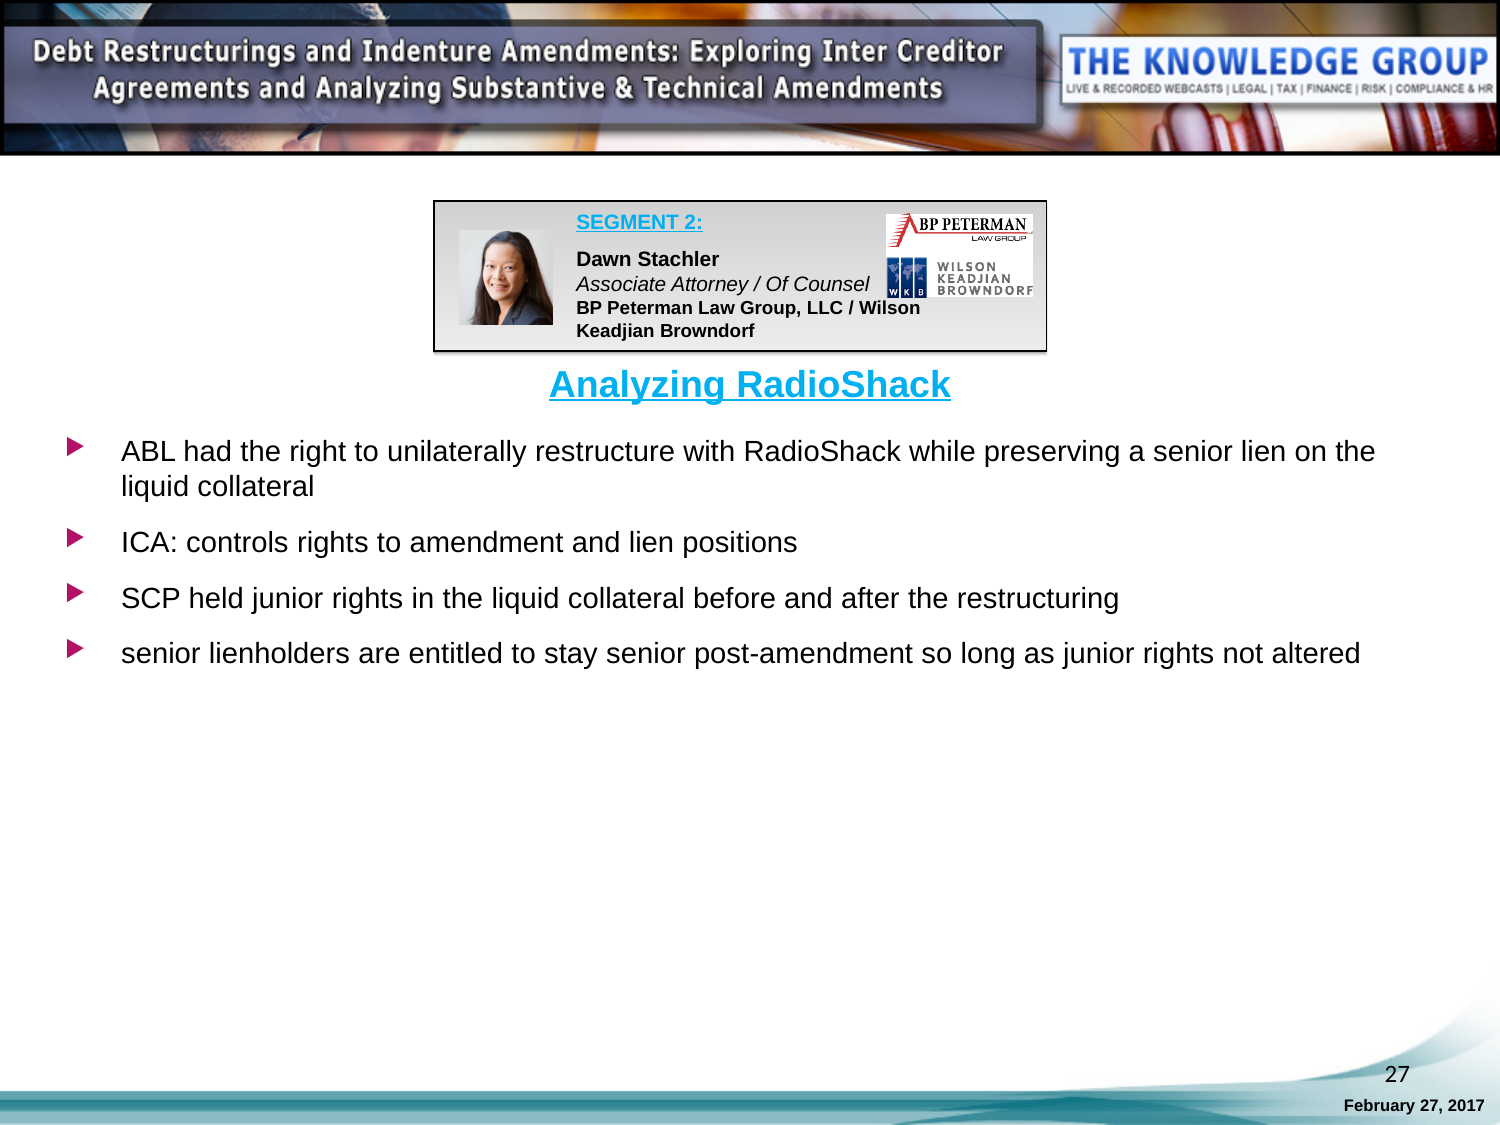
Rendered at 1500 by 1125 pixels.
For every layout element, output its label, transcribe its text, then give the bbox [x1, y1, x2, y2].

picture [0, 412, 1500, 1125]
picture [0, 0, 1500, 352]
text_box Analyzing RadioShack [0, 352, 1500, 412]
text_box February 27, 2017 [1100, 1087, 1500, 1123]
text_box ABL had the right to unilaterally restructure with RadioShack while preserving a senior lien on the liquid collateral ICA: controls rights to amendment and lien positions SCP held junior rights in the liquid collateral before and after the restructuring senior lienholders are entitled to stay senior post-amendment so long as junior rights not altered [50, 424, 1450, 845]
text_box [433, 200, 1047, 352]
slide_number 27 [1074, 1042, 1425, 1103]
